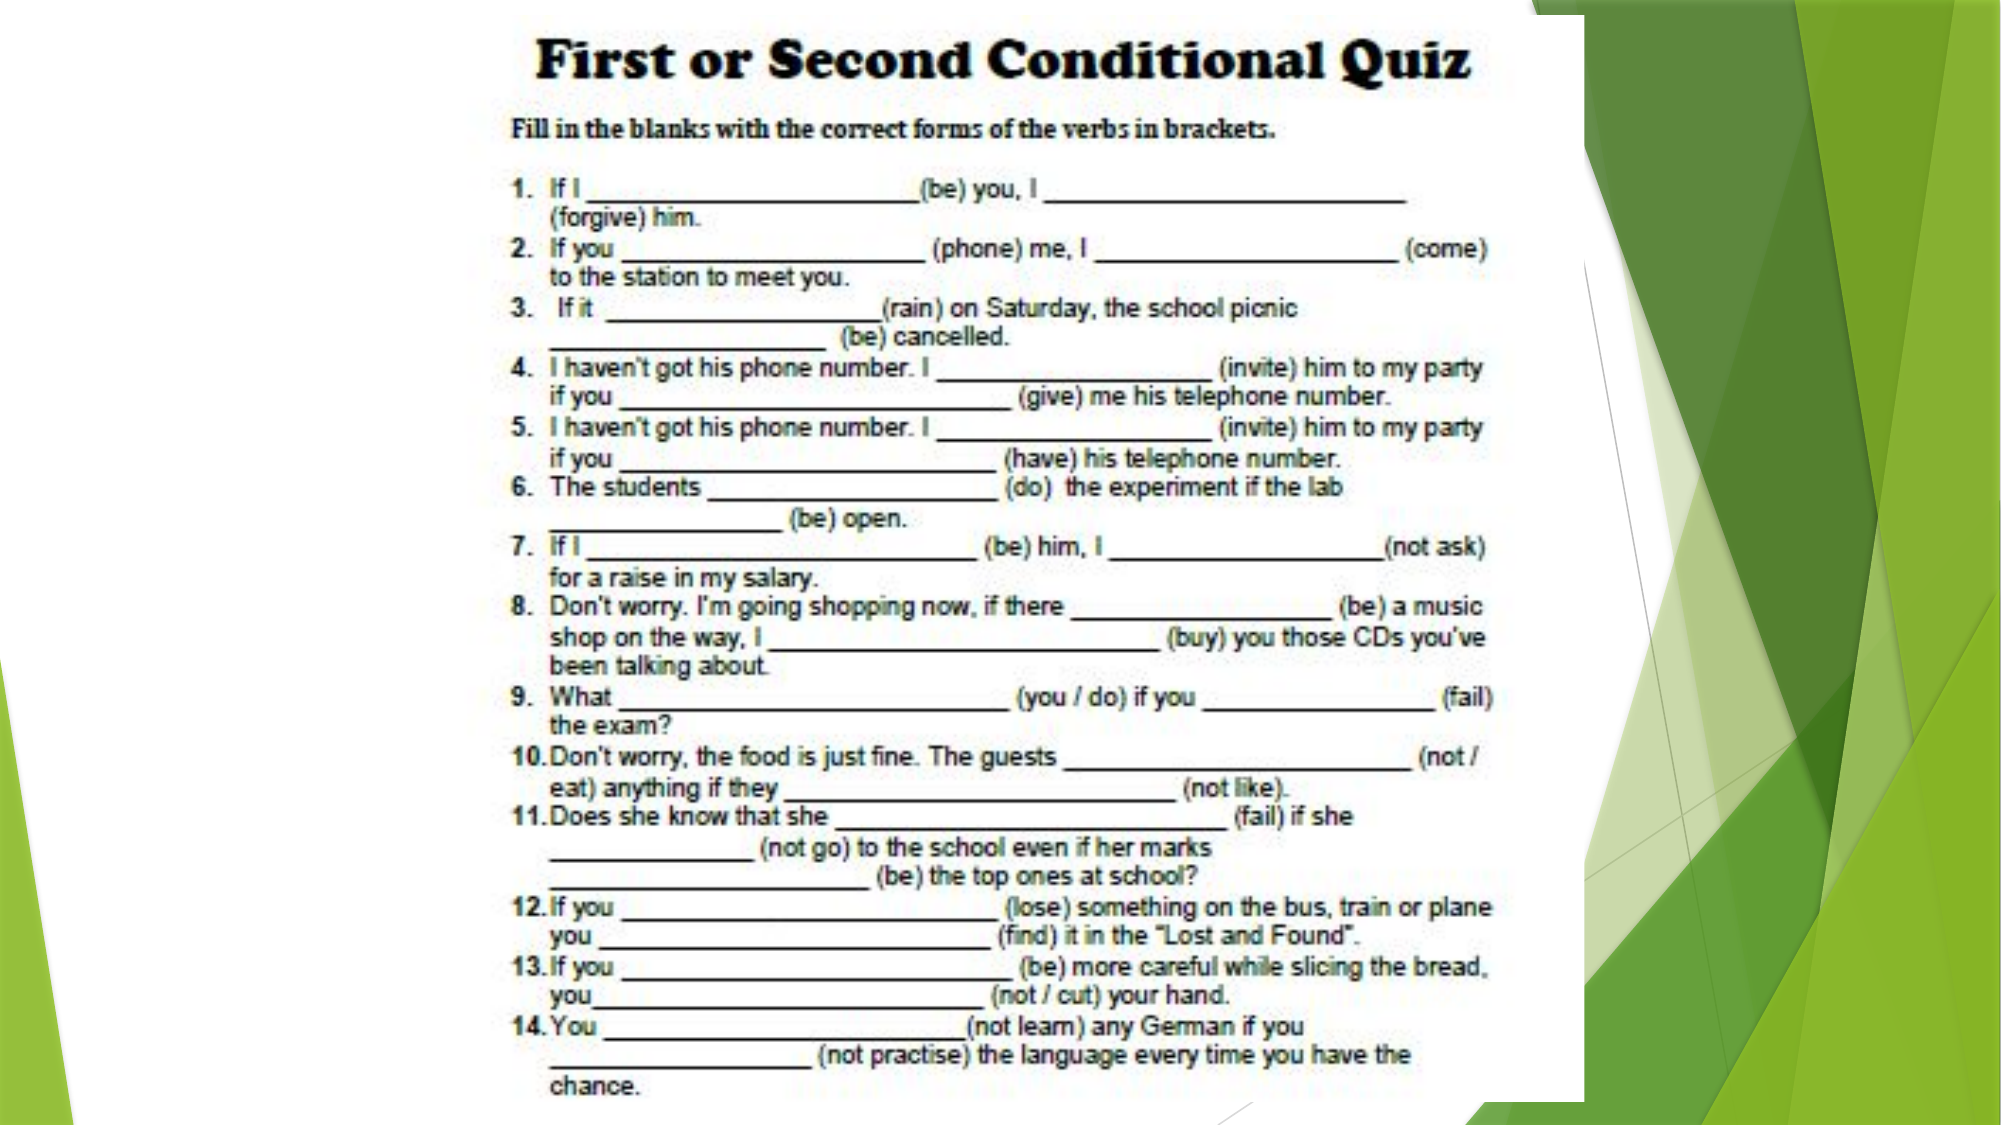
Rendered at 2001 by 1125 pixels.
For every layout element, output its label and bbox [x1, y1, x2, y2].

picture [423, 14, 1585, 1103]
